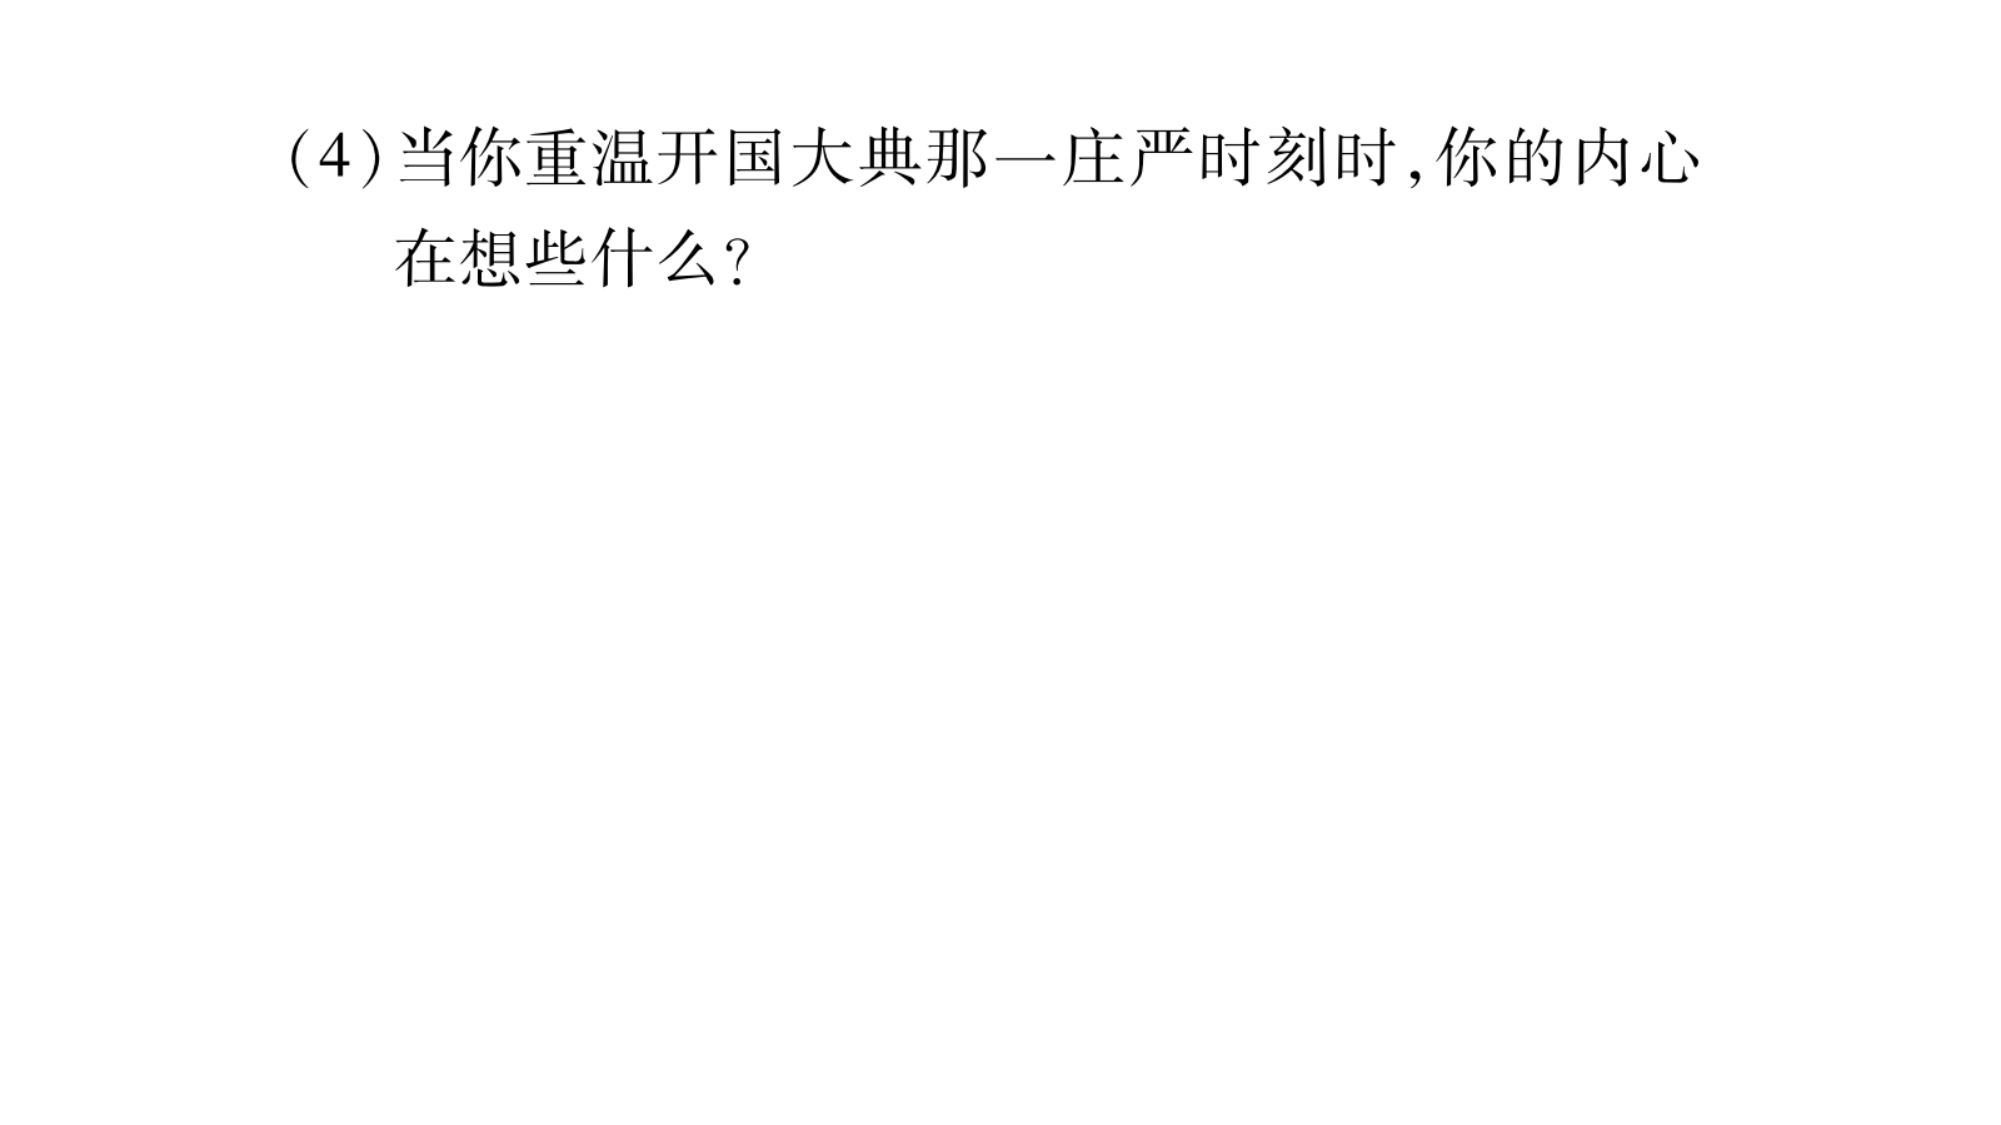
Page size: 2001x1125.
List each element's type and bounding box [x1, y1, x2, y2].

picture [259, 108, 1741, 1017]
